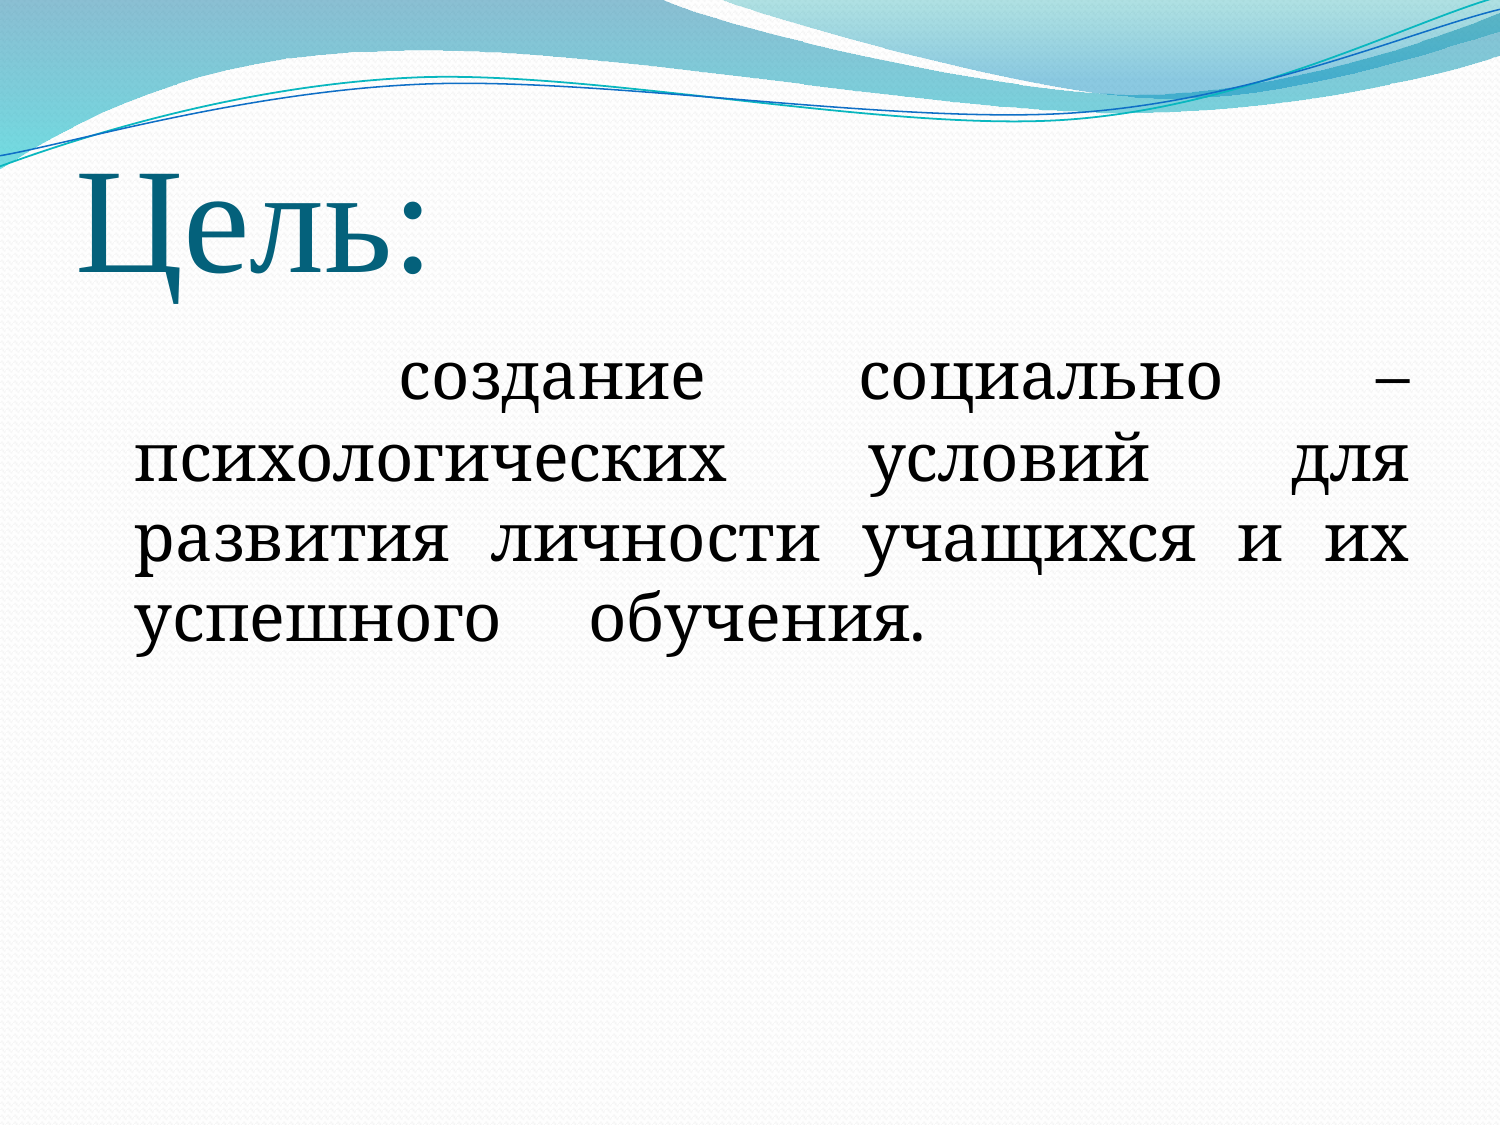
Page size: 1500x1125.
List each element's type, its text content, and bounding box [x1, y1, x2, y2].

title Цель: [75, 115, 1425, 303]
list создание социально – психологических условий для развития личности учащихся и их успешного обучения. [75, 317, 1425, 1038]
